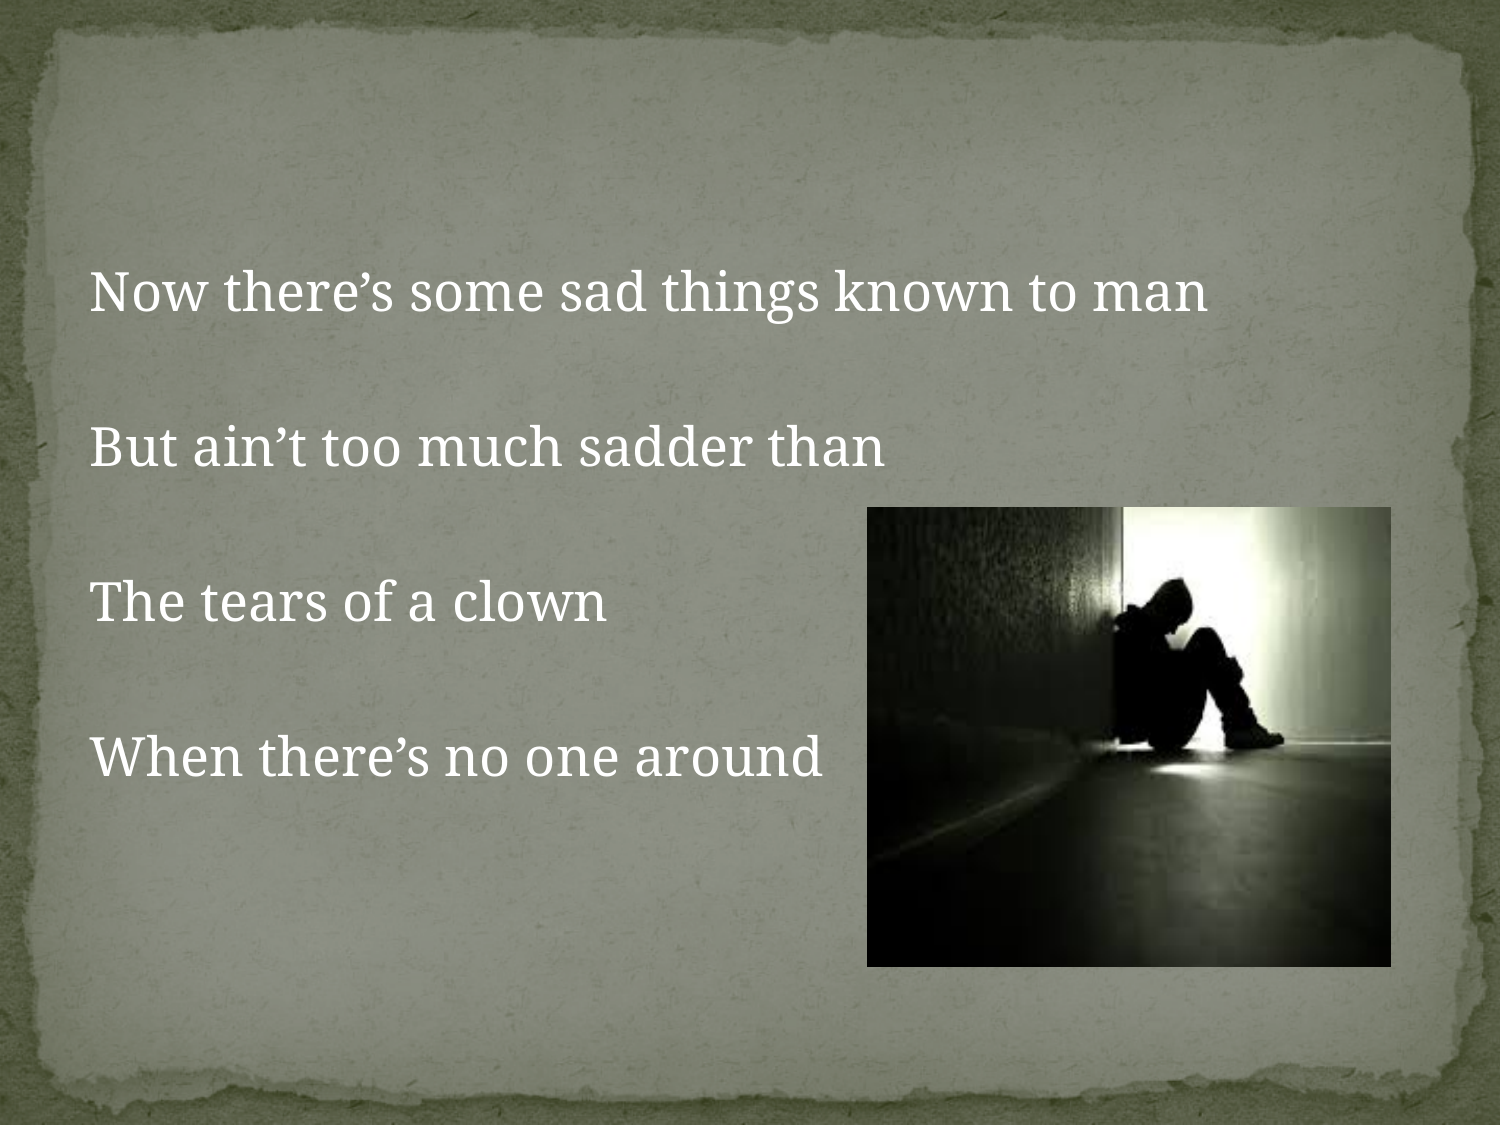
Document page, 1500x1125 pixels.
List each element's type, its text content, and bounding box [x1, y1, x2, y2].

list Now there’s some sad things known to man But ain’t too much sadder than The tears of a clown When there’s no one around [75, 249, 1425, 1000]
picture [867, 507, 1391, 967]
